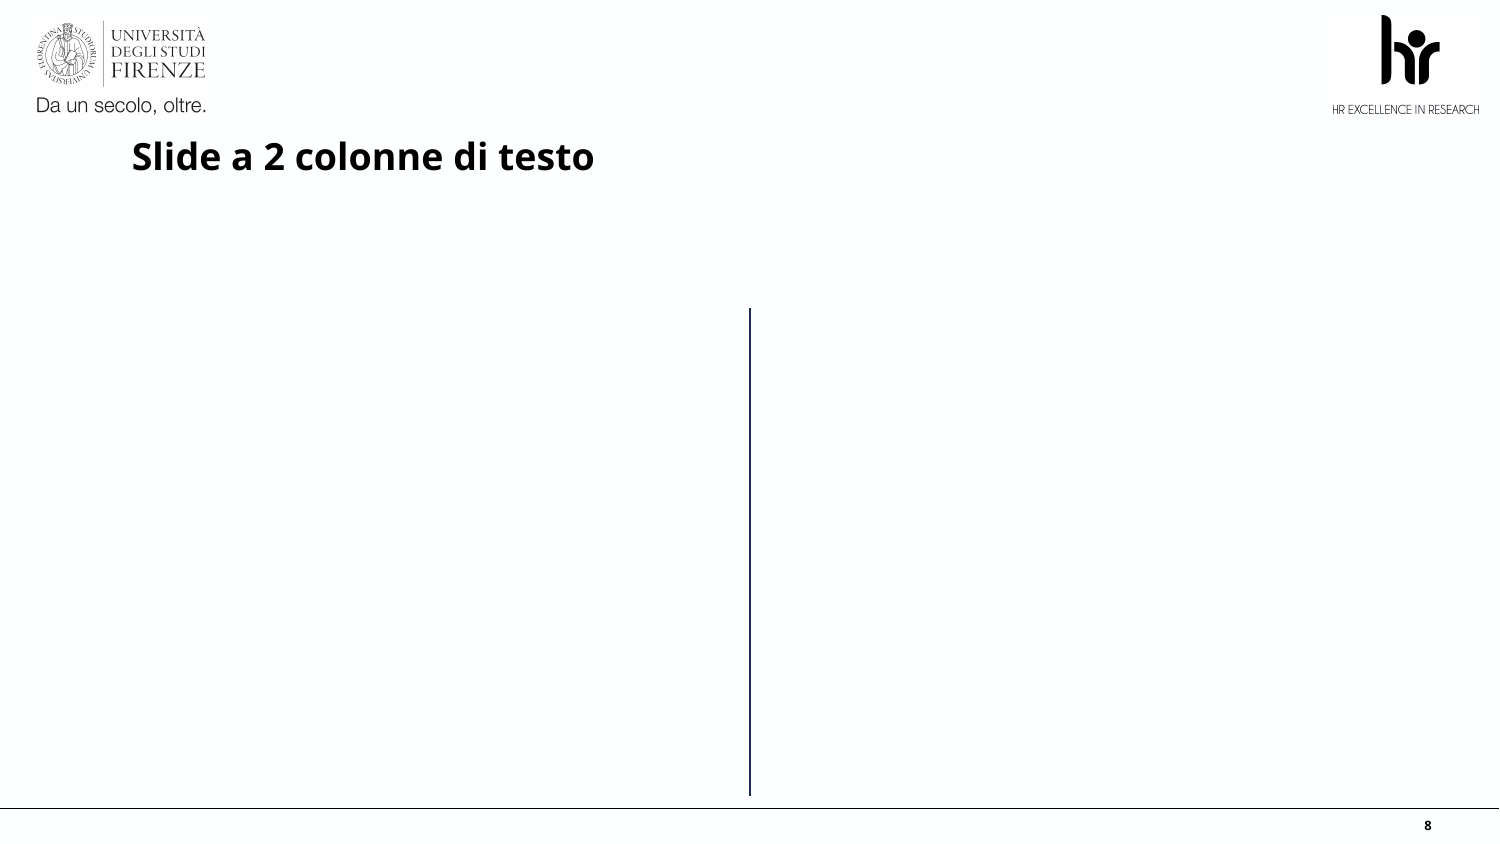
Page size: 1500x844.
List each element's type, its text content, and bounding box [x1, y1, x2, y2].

picture [33, 17, 209, 116]
picture [1333, 15, 1479, 114]
title Slide a 2 colonne di testo [117, 116, 1447, 223]
